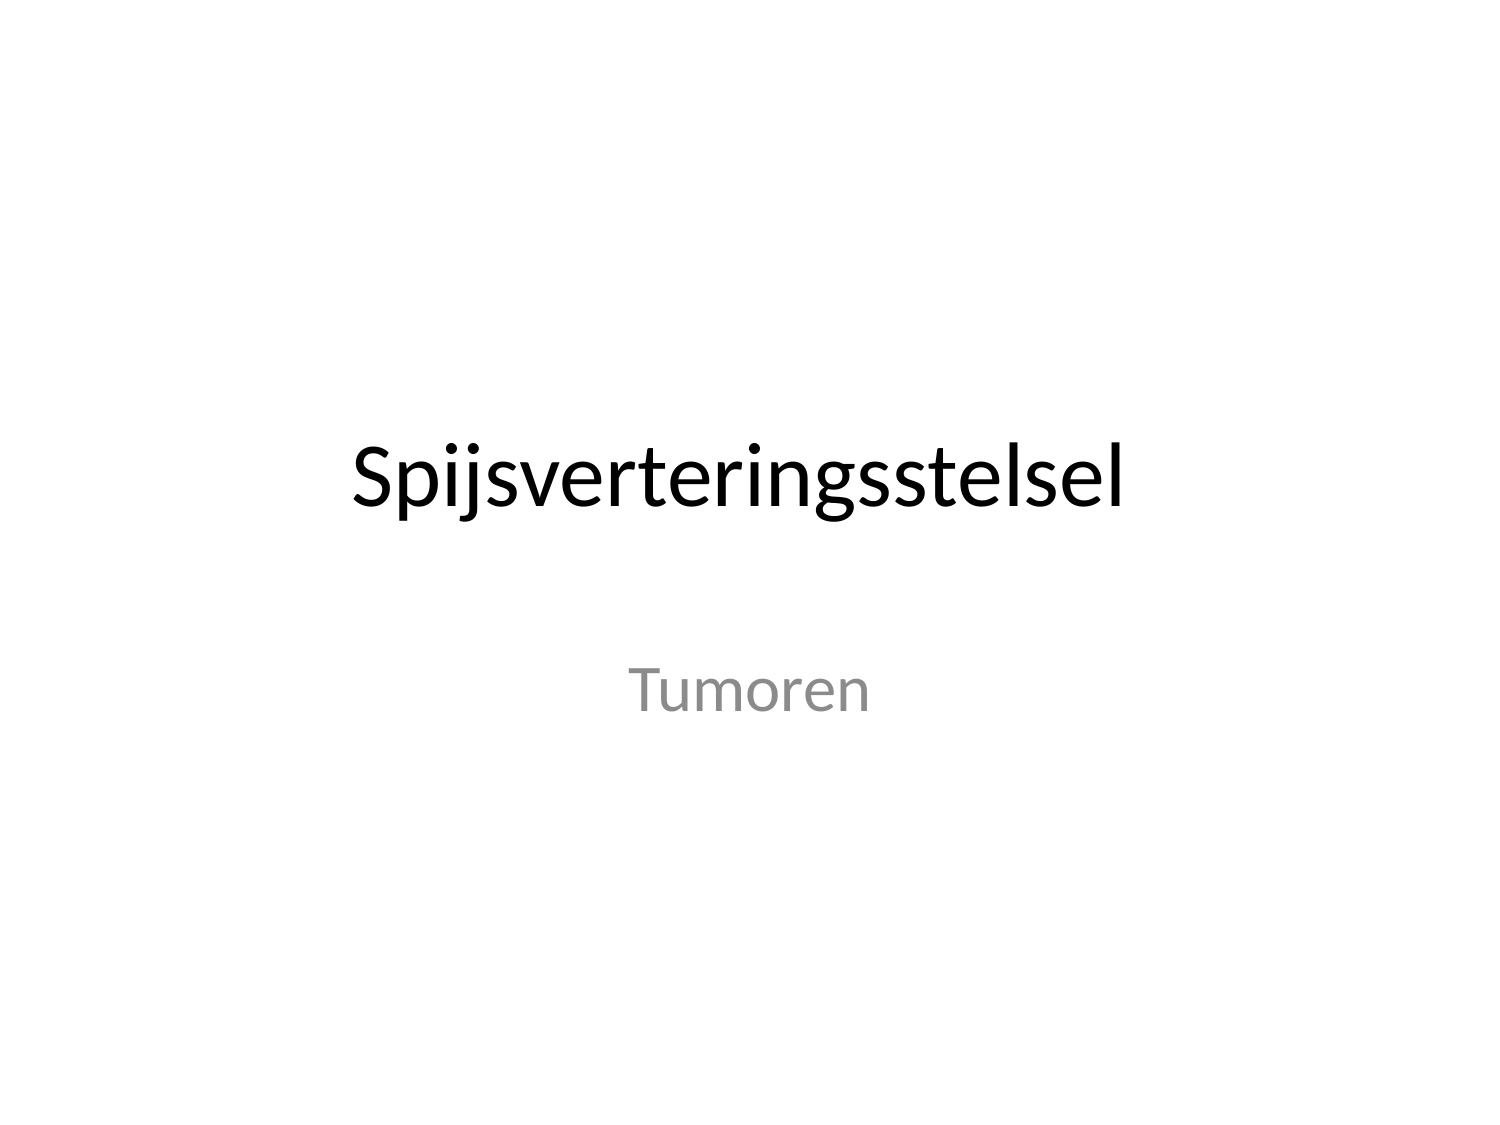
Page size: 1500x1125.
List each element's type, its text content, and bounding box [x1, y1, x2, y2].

title Spijsverteringsstelsel [112, 349, 1388, 591]
subtitle Tumoren [225, 637, 1275, 925]
